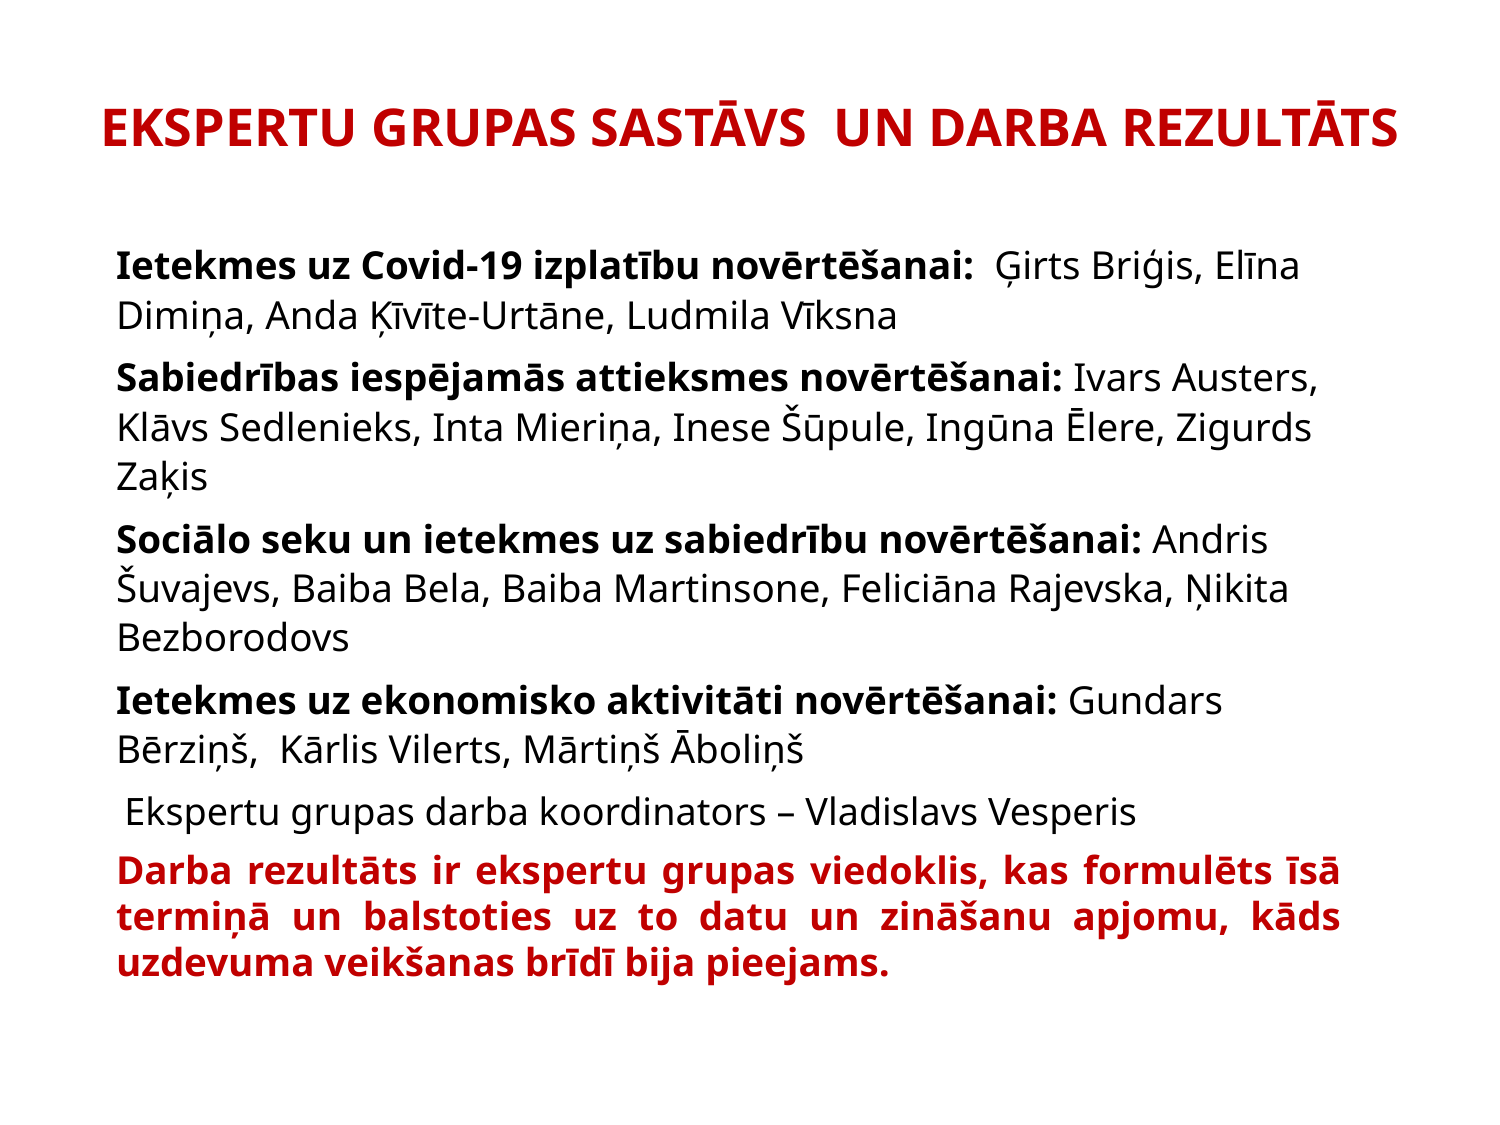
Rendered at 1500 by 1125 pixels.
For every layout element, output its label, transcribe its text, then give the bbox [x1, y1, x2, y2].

list Ietekmes uz Covid-19 izplatību novērtēšanai: Ģirts Briģis, Elīna Dimiņa, Anda Ķīvīte-Urtāne, Ludmila Vīksna Sabiedrības iespējamās attieksmes novērtēšanai: Ivars Austers, Klāvs Sedlenieks, Inta Mieriņa, Inese Šūpule, Ingūna Ēlere, Zigurds Zaķis Sociālo seku un ietekmes uz sabiedrību novērtēšanai: Andris Šuvajevs, Baiba Bela, Baiba Martinsone, Feliciāna Rajevska, Ņikita Bezborodovs Ietekmes uz ekonomisko aktivitāti novērtēšanai: Gundars Bērziņš, Kārlis Vilerts, Mārtiņš Āboliņš Ekspertu grupas darba koordinators – Vladislavs Vesperis Darba rezultāts ir ekspertu grupas viedoklis, kas formulēts īsā termiņā un balstoties uz to datu un zināšanu apjomu, kāds uzdevuma veikšanas brīdī bija pieejams. [100, 230, 1357, 1011]
title EKSPERTU GRUPAS SASTĀVS UN DARBA REZULTĀTS [75, 31, 1425, 220]
